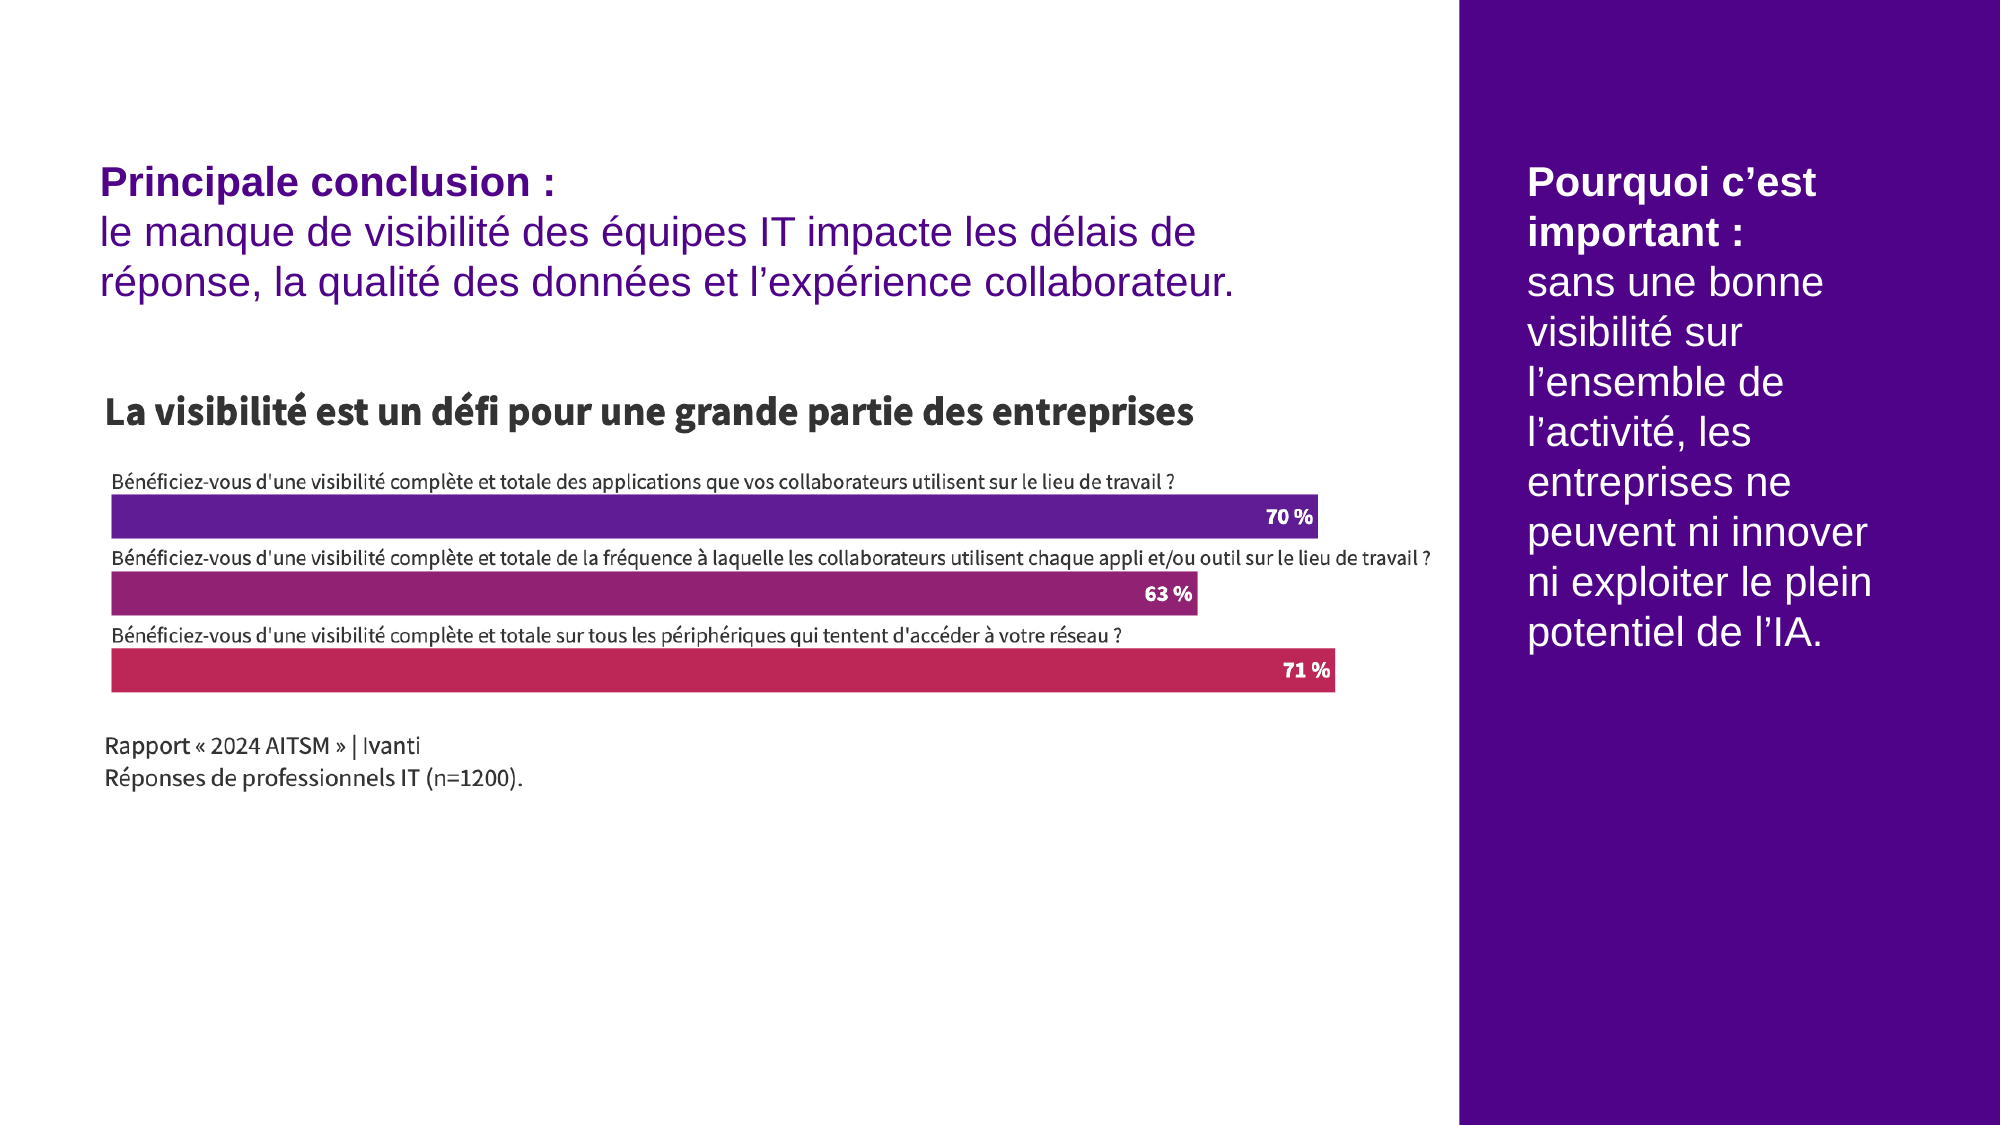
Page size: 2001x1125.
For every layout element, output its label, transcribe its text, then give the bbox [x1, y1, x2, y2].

picture [85, 367, 1514, 802]
text_box Pourquoi c’est important : sans une bonne visibilité sur l’ensemble de l’activité, les entreprises ne peuvent ni innover ni exploiter le plein potentiel de l’IA. [1511, 146, 1917, 636]
text_box [1458, 0, 2000, 1125]
text_box Principale conclusion : le manque de visibilité des équipes IT impacte les délais de réponse, la qualité des données et l’expérience collaborateur. [85, 146, 1284, 348]
